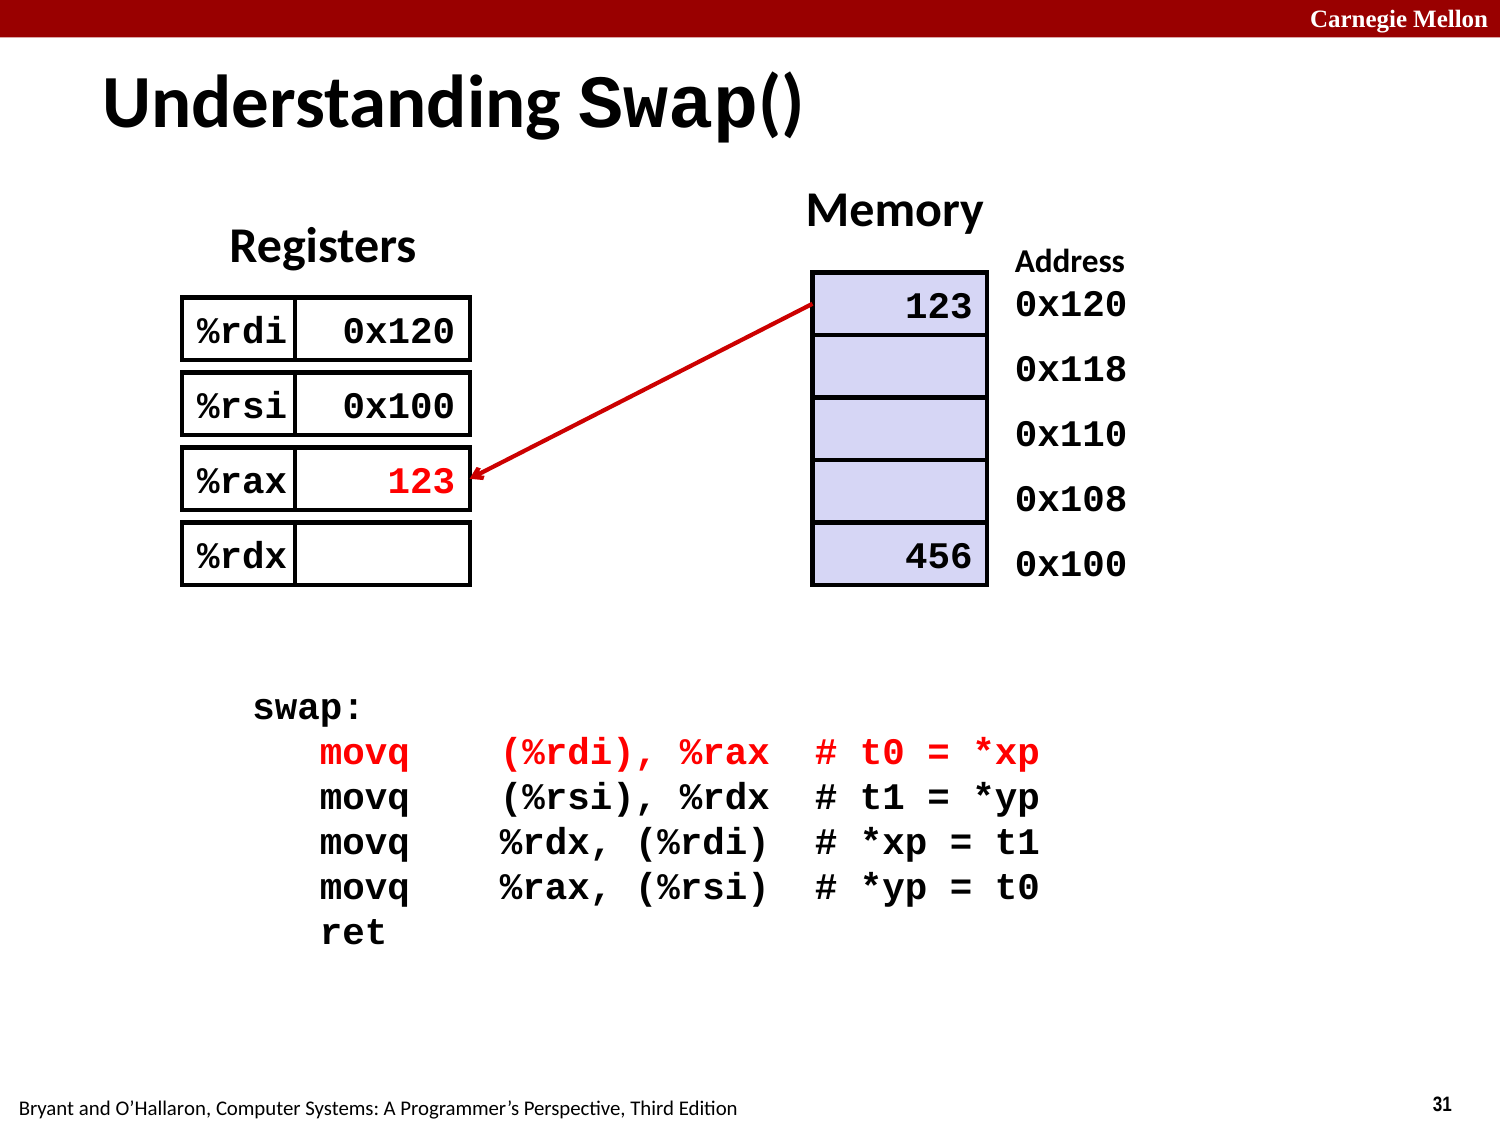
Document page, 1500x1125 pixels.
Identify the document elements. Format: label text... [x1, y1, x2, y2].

text_box swap: movq (%rdi), %rax # t0 = *xp movq (%rsi), %rdx # t1 = *yp movq %rdx, (%rdi) # *xp = t1 movq %rax, (%rsi) # *yp = t0 ret [237, 674, 1200, 960]
text_box Memory [790, 169, 1000, 245]
text_box [817, 335, 988, 397]
text_box [817, 397, 988, 460]
text_box Registers [214, 205, 432, 281]
text_box 123 [812, 272, 988, 335]
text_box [469, 303, 813, 480]
text_box [812, 460, 988, 522]
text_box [181, 297, 470, 586]
title Understanding Swap() [87, 49, 1134, 145]
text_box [999, 231, 1201, 592]
text_box 456 [812, 522, 988, 585]
